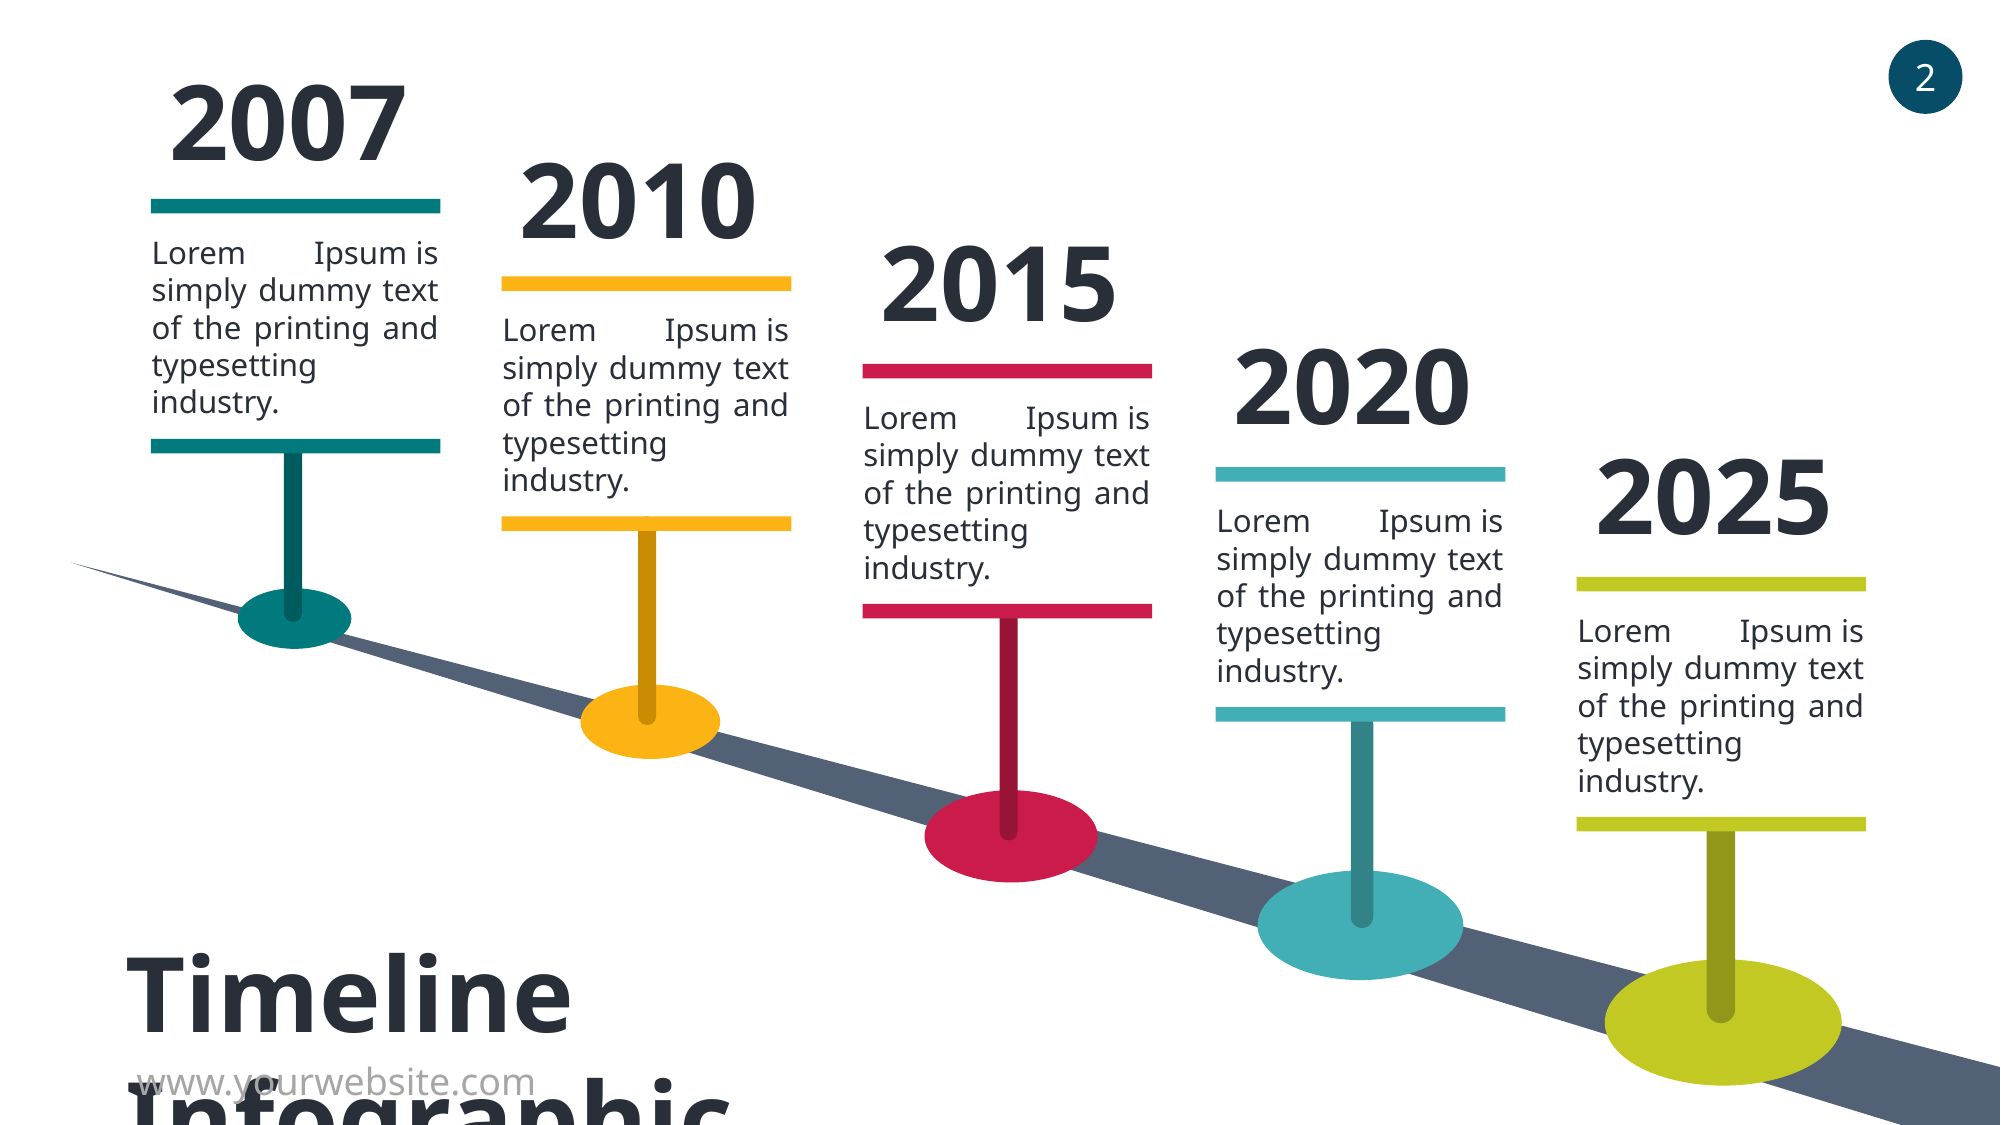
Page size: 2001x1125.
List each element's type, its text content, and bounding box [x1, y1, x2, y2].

text_box 2020 [1201, 313, 1506, 453]
text_box [236, 587, 353, 650]
text_box [1576, 576, 1867, 592]
text_box [637, 532, 658, 727]
text_box Lorem Ipsum is simply dummy text of the printing and typesetting industry. [487, 303, 805, 506]
text_box Lorem Ipsum is simply dummy text of the printing and typesetting industry. [136, 225, 454, 428]
text_box [1215, 706, 1506, 723]
text_box [1576, 816, 1867, 832]
text_box [998, 620, 1019, 842]
text_box [923, 789, 1099, 884]
text_box [150, 438, 442, 454]
text_box [862, 603, 1153, 620]
text_box [70, 561, 241, 615]
text_box [501, 515, 792, 532]
text_box [1349, 723, 1375, 930]
text_box [282, 454, 304, 624]
text_box [1848, 1110, 2000, 1125]
text_box [1603, 958, 1843, 1050]
text_box [1071, 830, 1294, 928]
text_box www.yourwebsite.com [121, 1050, 2000, 1110]
text_box Timeline Infographic [110, 920, 1184, 1125]
text_box 2007 [136, 48, 441, 189]
text_box [501, 275, 792, 292]
text_box [150, 198, 442, 214]
text_box Lorem Ipsum is simply dummy text of the printing and typesetting industry. [1562, 603, 1880, 806]
text_box [1409, 926, 1645, 1036]
text_box [690, 731, 965, 827]
text_box Lorem Ipsum is simply dummy text of the printing and typesetting industry. [848, 390, 1166, 593]
text_box Lorem Ipsum is simply dummy text of the printing and typesetting industry. [1201, 493, 1519, 696]
text_box [862, 363, 1153, 380]
text_box [579, 683, 722, 761]
text_box [331, 633, 593, 720]
text_box 2010 [487, 126, 792, 267]
text_box [1833, 1024, 1939, 1050]
text_box [1256, 869, 1465, 982]
text_box 2015 [848, 209, 1153, 350]
text_box [1705, 832, 1737, 1025]
text_box 2025 [1562, 422, 1867, 563]
text_box [1215, 466, 1506, 483]
text_box 2 [1887, 38, 1964, 115]
